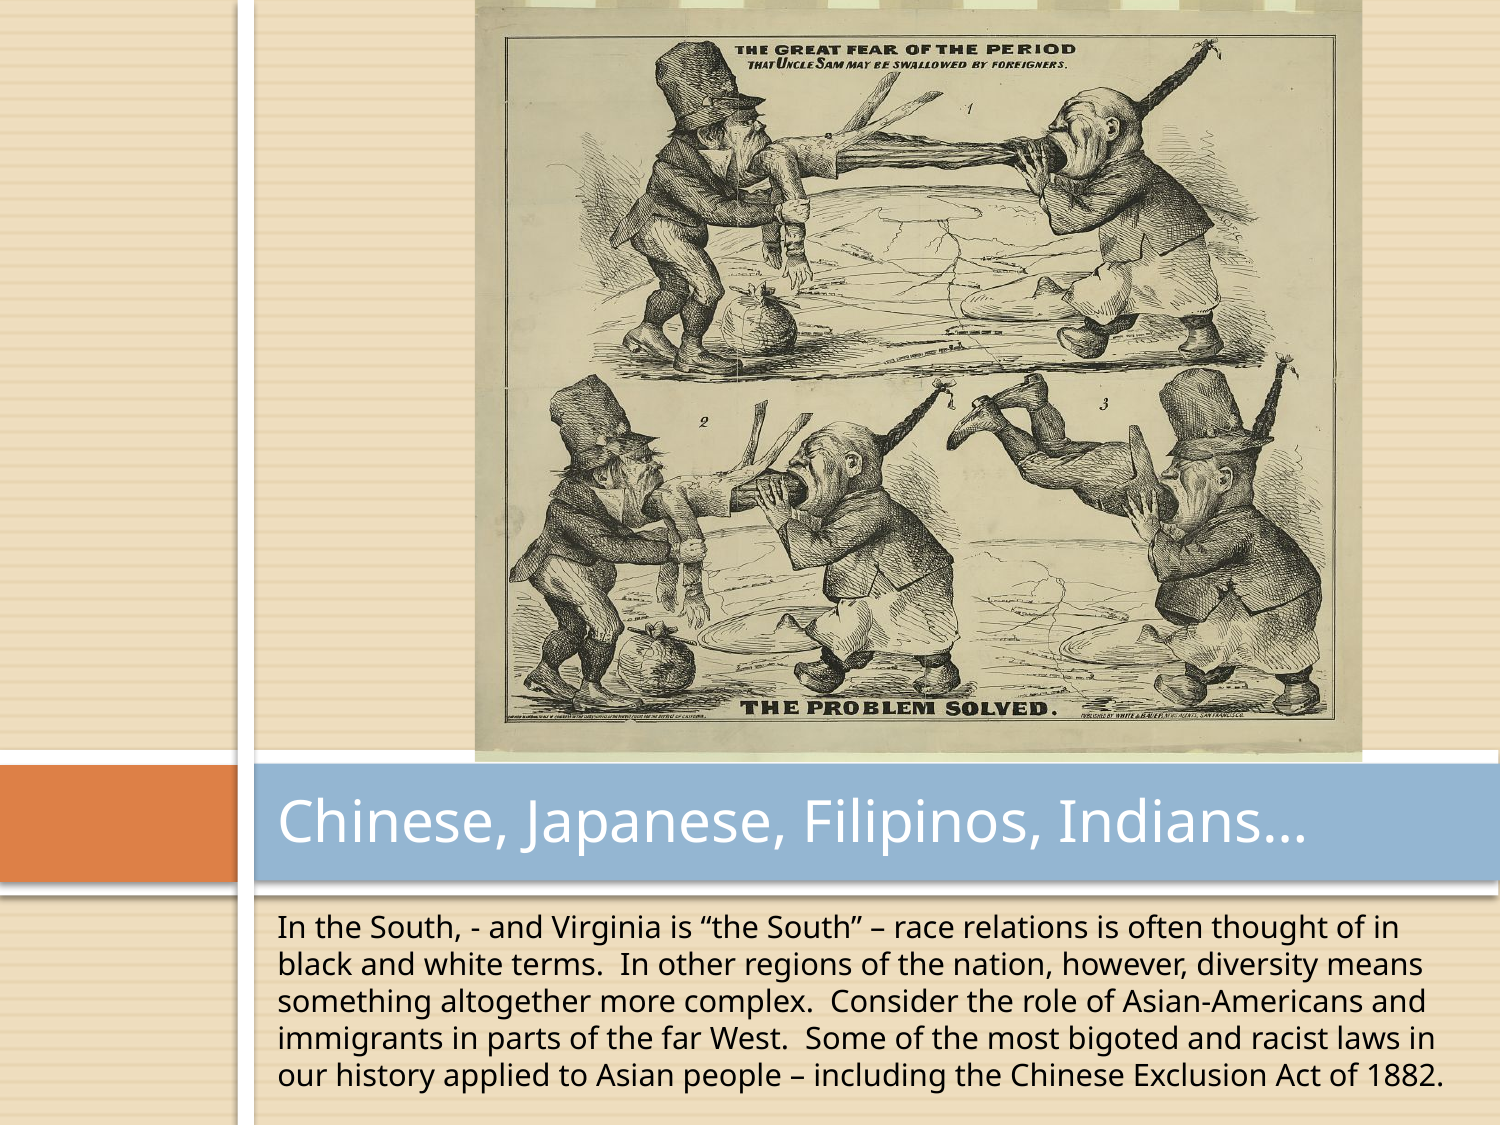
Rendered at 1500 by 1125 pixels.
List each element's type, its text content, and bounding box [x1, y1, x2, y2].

list In the South, - and Virginia is “the South” – race relations is often thought of in black and white terms. In other regions of the nation, however, diversity means something altogether more complex. Consider the role of Asian-Americans and immigrants in parts of the far West. Some of the most bigoted and racist laws in our history applied to Asian people – including the Chinese Exclusion Act of 1882. [262, 900, 1463, 1125]
picture [474, 0, 1363, 762]
title Chinese, Japanese, Filipinos, Indians… [262, 762, 1463, 875]
